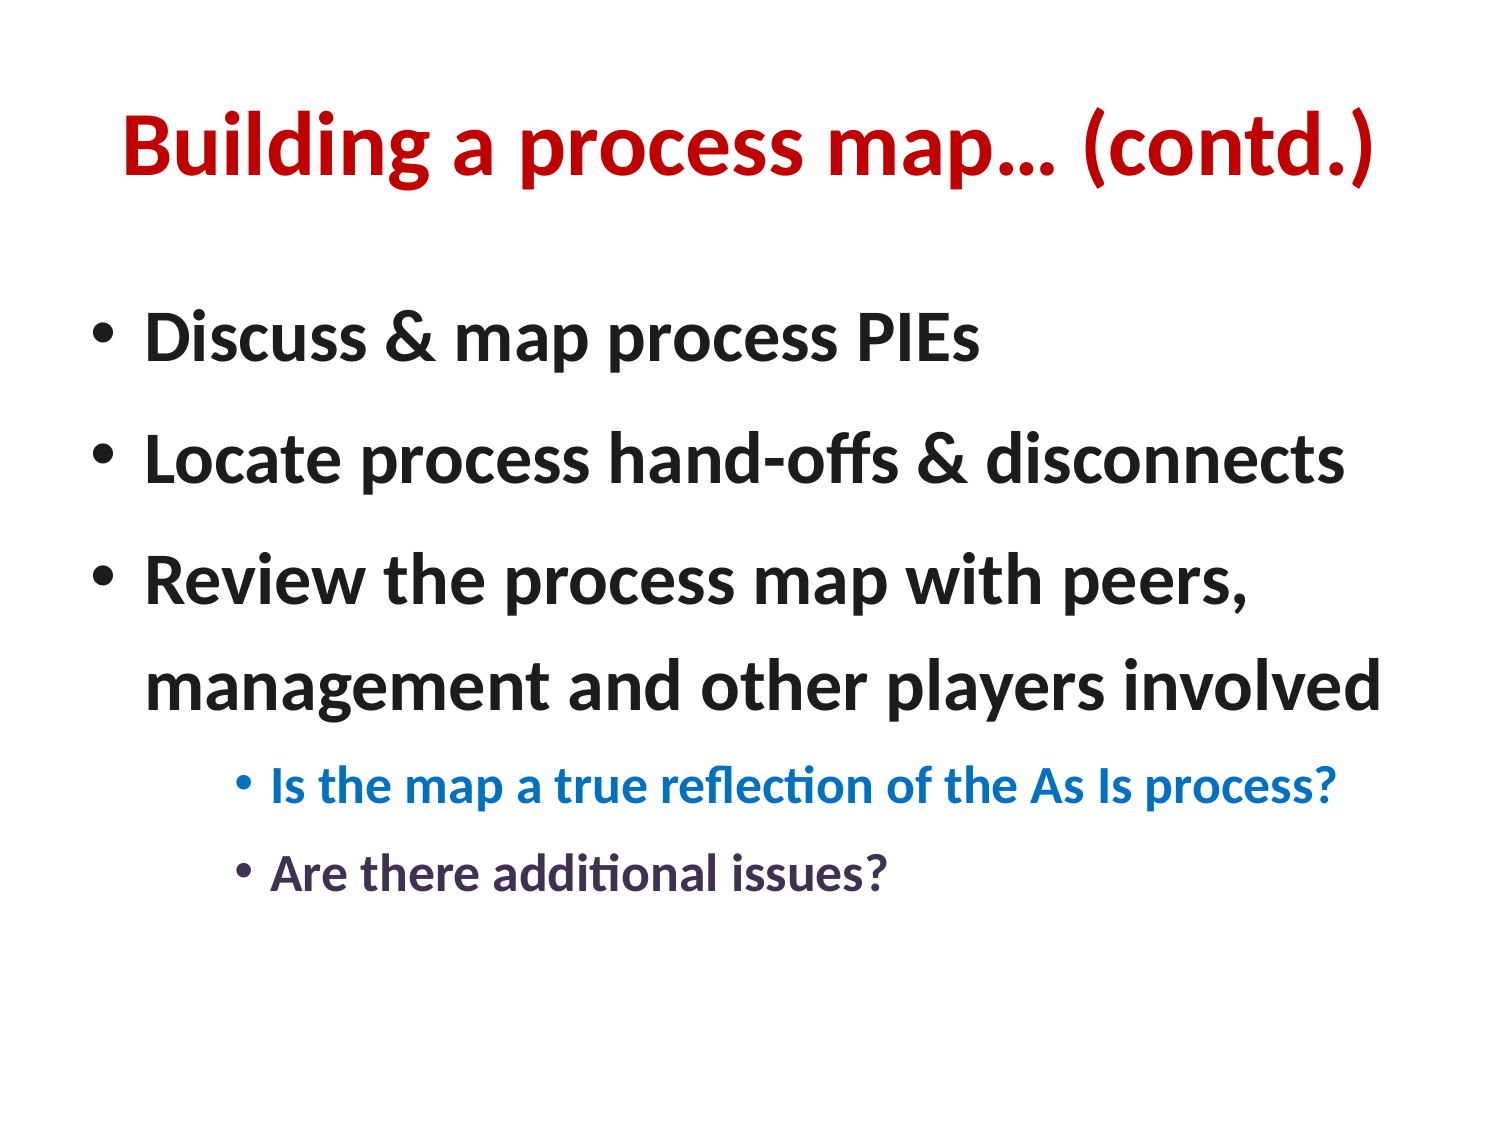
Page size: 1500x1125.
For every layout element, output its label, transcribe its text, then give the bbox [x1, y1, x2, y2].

list Discuss & map process PIEs Locate process hand-offs & disconnects Review the process map with peers, management and other players involved Is the map a true reflection of the As Is process? Are there additional issues? [75, 262, 1425, 1005]
title Building a process map… (contd.) [75, 45, 1425, 233]
